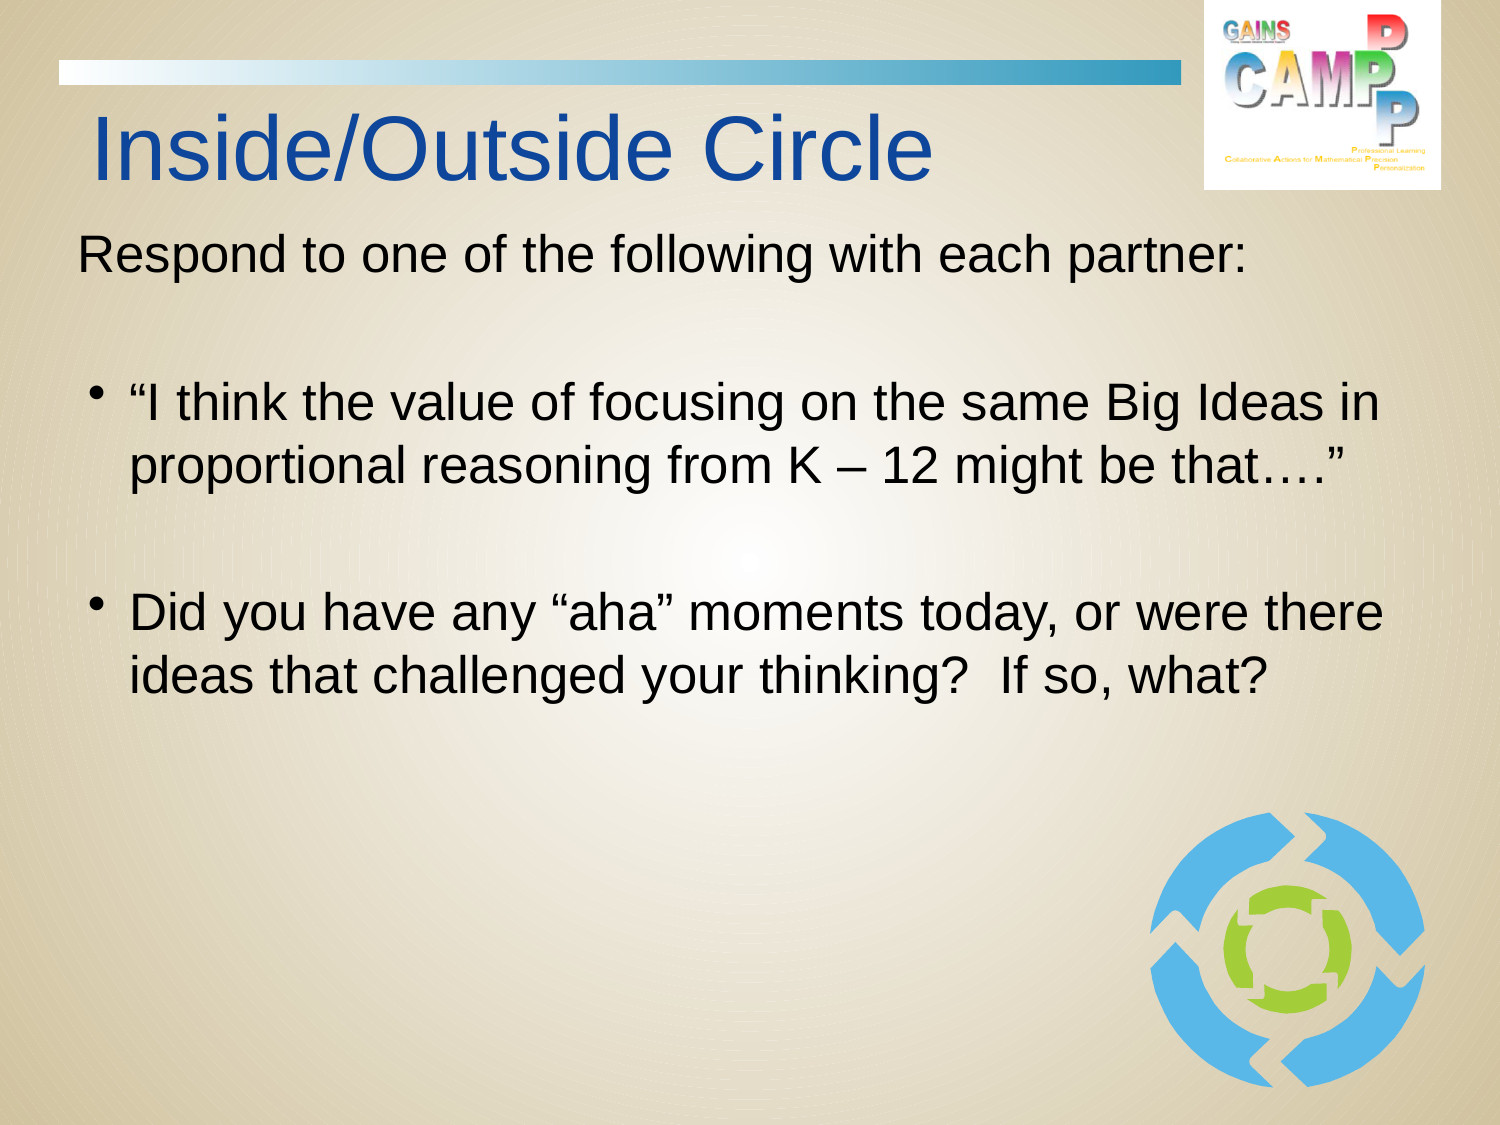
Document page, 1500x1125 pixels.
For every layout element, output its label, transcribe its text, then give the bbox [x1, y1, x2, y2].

picture [1149, 812, 1426, 1088]
picture [1204, 0, 1442, 190]
list Respond to one of the following with each partner: “I think the value of focusing on the same Big Ideas in proportional reasoning from K – 12 might be that….” Did you have any “aha” moments today, or were there ideas that challenged your thinking? If so, what? [62, 212, 1413, 831]
title Inside/Outside Circle [74, 49, 1101, 212]
